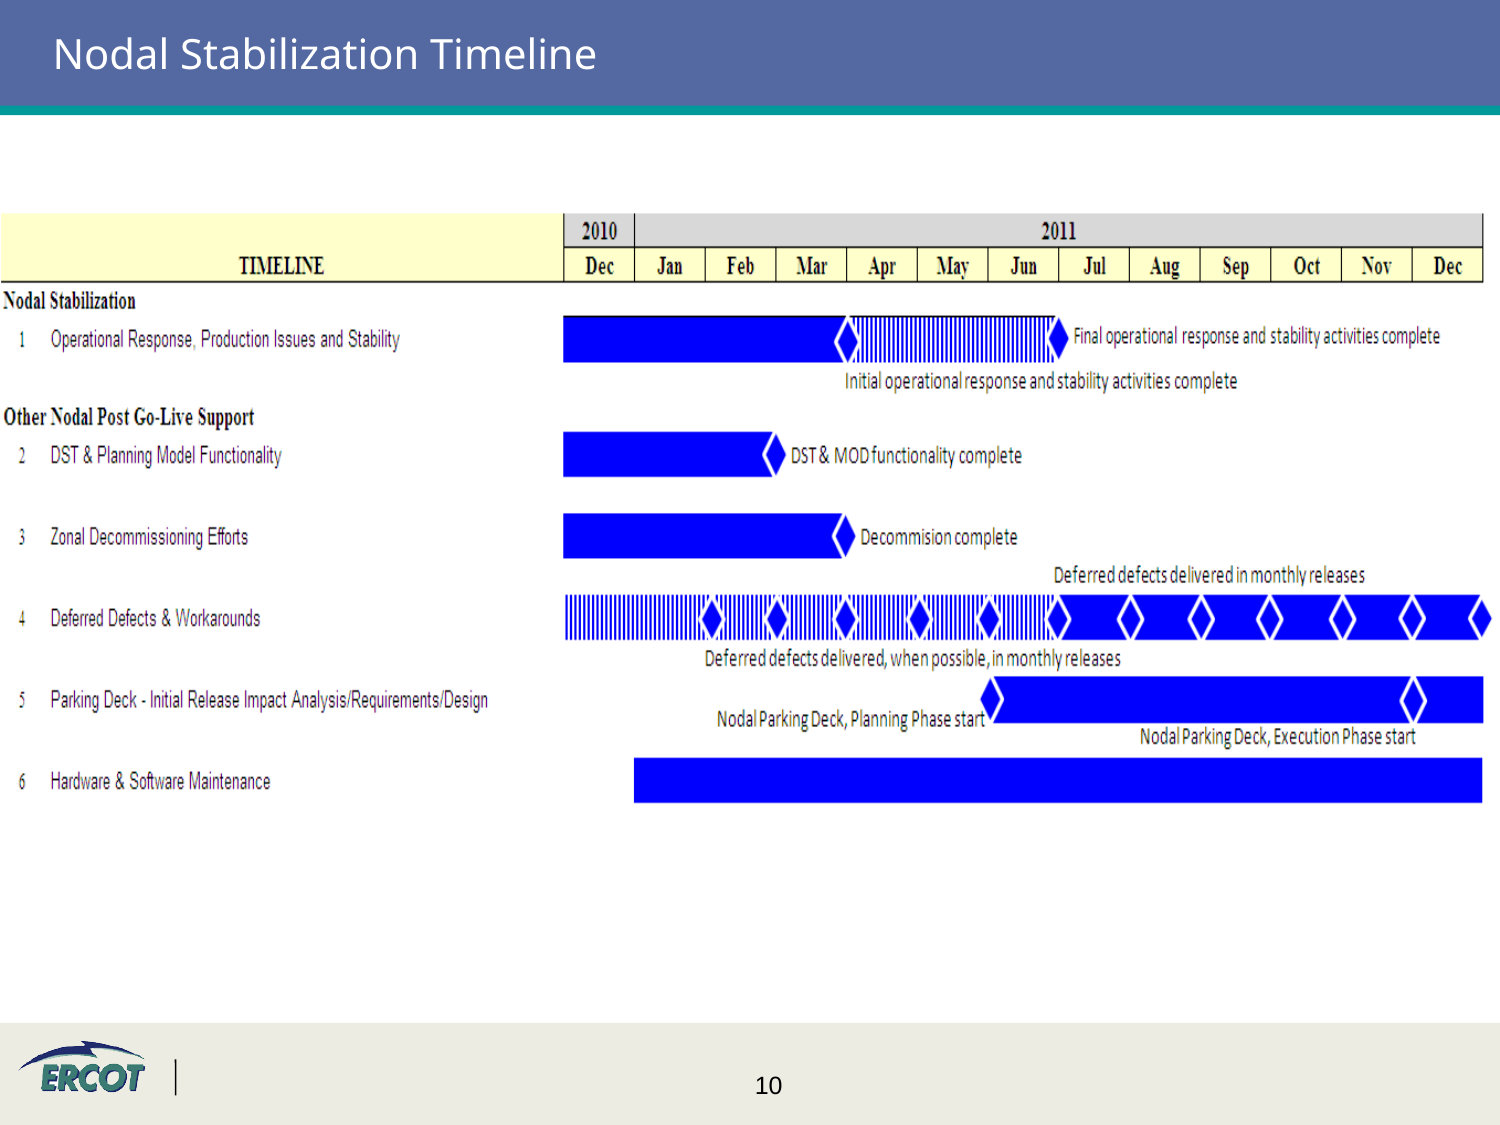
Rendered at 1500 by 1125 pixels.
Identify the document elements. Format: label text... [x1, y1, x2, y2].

title Nodal Stabilization Timeline [37, 0, 1176, 113]
picture [0, 212, 1500, 805]
picture [10, 1031, 151, 1111]
